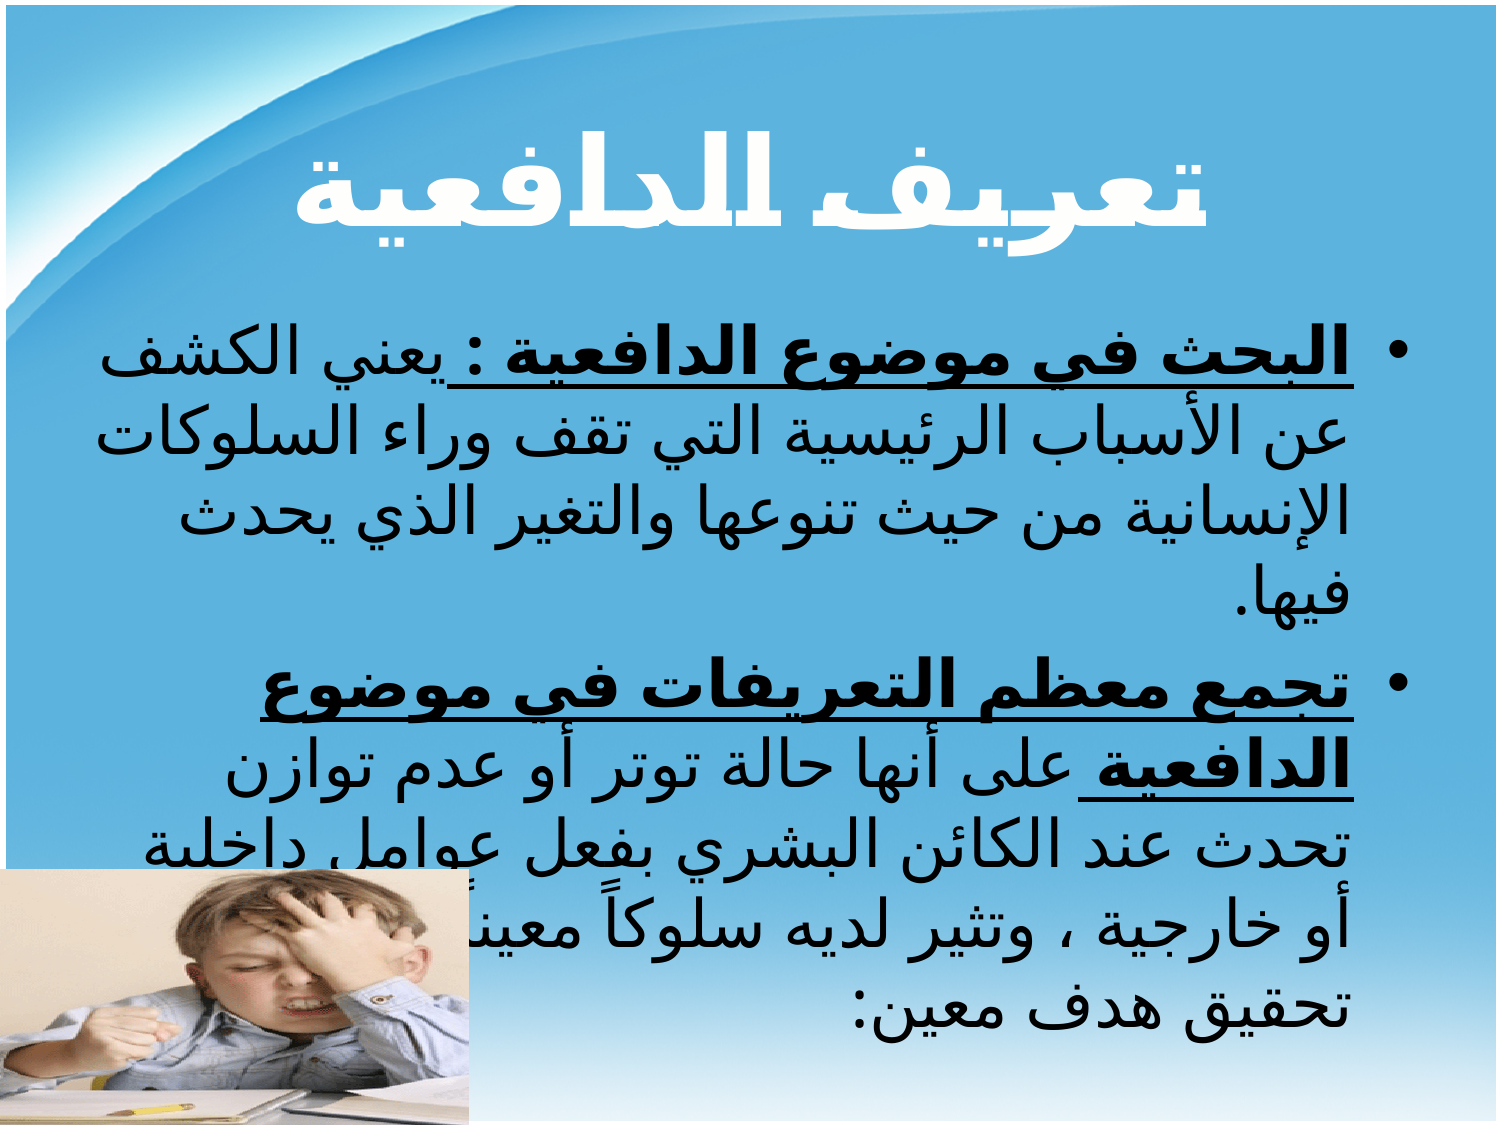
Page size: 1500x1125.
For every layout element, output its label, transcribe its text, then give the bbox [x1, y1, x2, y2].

list البحث في موضوع الدافعية : يعني الكشف عن الأسباب الرئيسية التي تقف وراء السلوكات الإنسانية من حيث تنوعها والتغير الذي يحدث فيها. تجمع معظم التعريفات في موضوع الدافعية على أنها حالة توتر أو عدم توازن تحدث عند الكائن البشري بفعل عوامل داخلية أو خارجية ، وتثير لديه سلوكاً معيناً وتوجهه نحو تحقيق هدف معين: [74, 300, 1426, 1044]
picture [0, 0, 1500, 1125]
title تعريف الدافعية [74, 82, 1426, 271]
